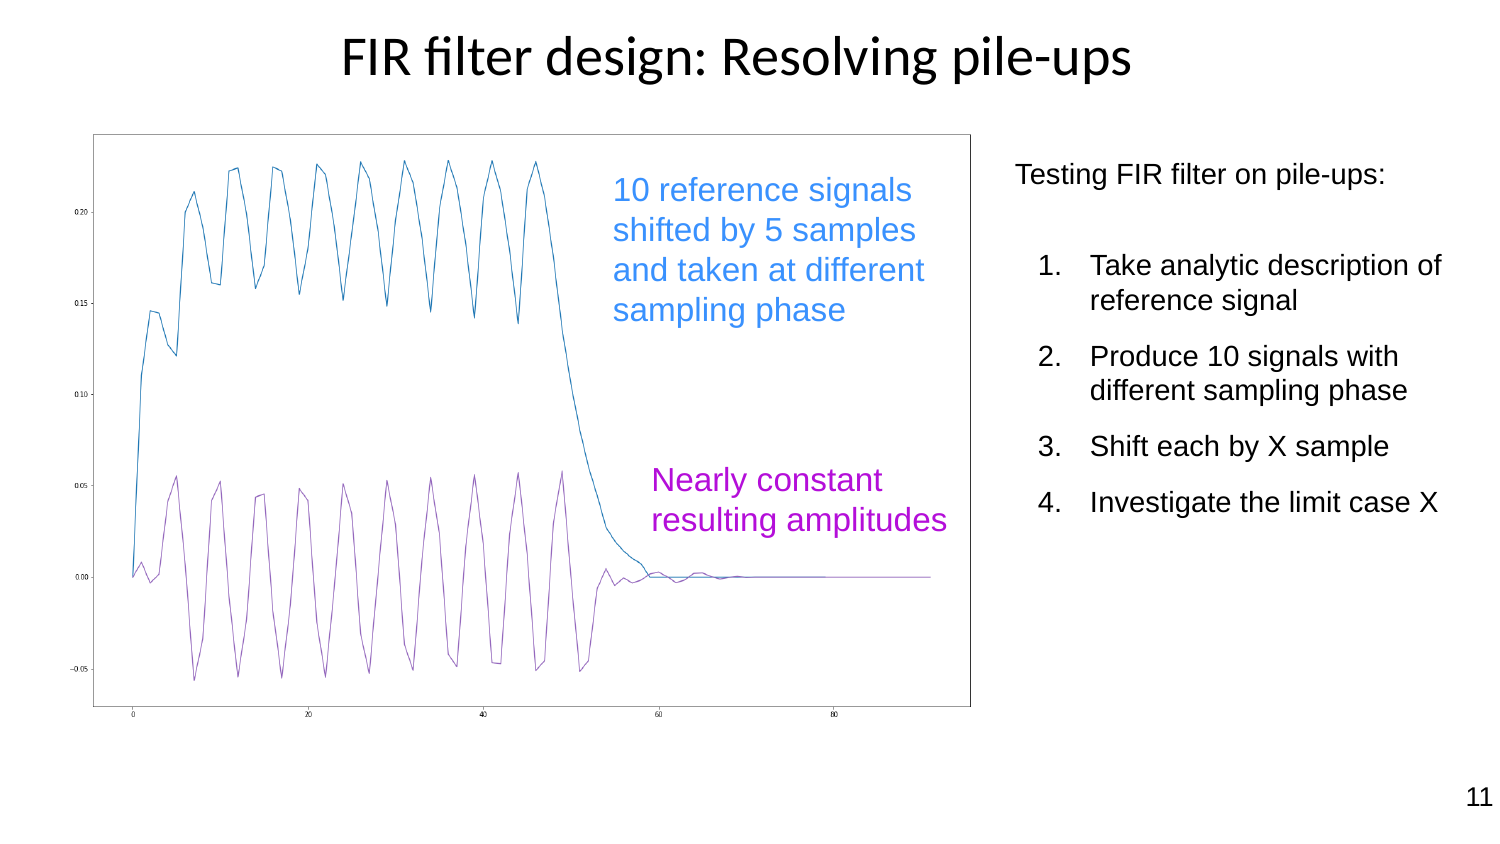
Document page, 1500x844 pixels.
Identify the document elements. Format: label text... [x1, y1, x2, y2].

text_box FIR filter design: Resolving pile-ups [134, 14, 1366, 78]
slide_number ‹#› [1403, 779, 1494, 844]
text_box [37, 108, 1010, 750]
text_box Testing FIR filter on pile-ups: Take analytic description of reference signal Produce 10 signals with different sampling phase Shift each by X sample Investigate the limit case X [1014, 128, 1458, 534]
